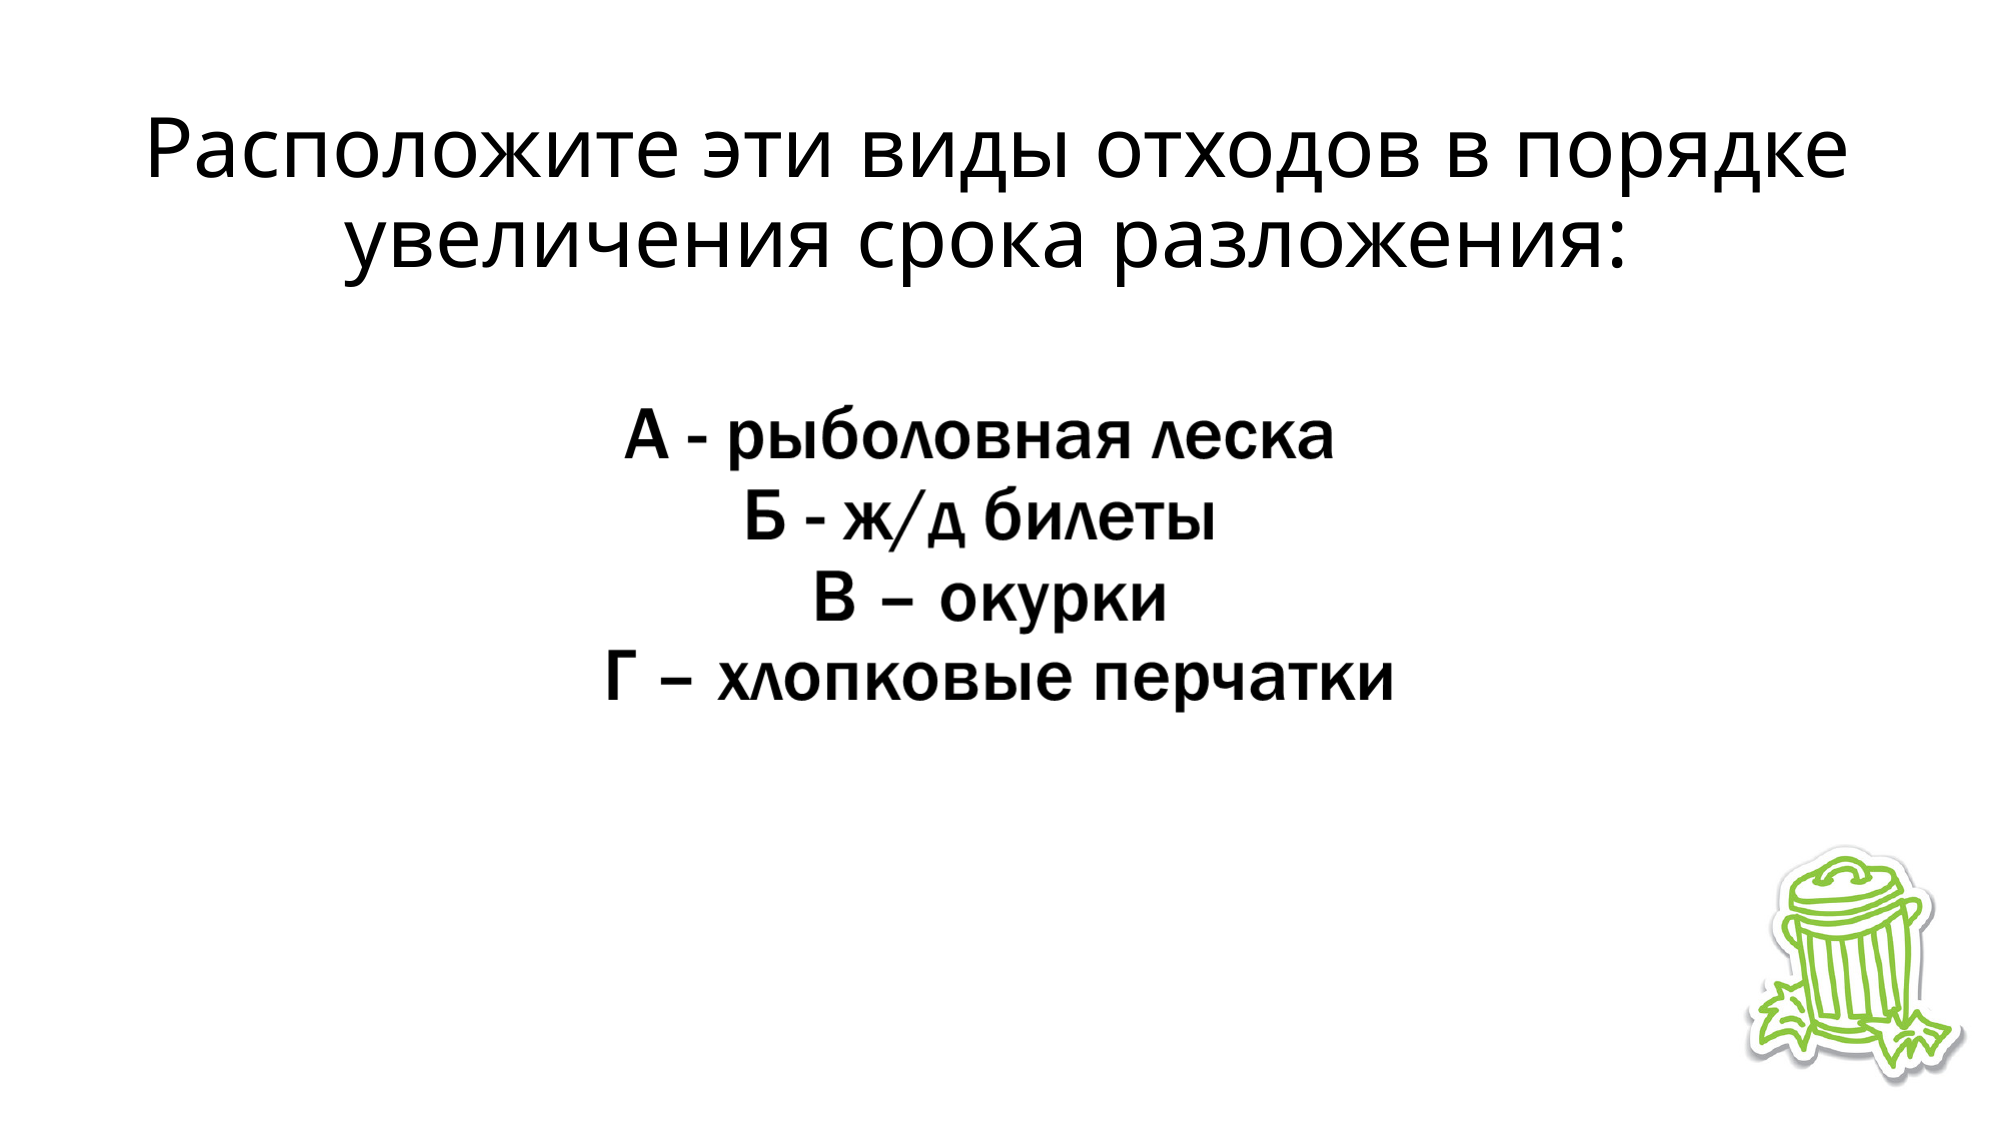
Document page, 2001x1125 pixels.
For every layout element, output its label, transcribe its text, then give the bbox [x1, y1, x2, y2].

title Расположите эти виды отходов в порядке увеличения срока разложения: [0, 29, 1998, 362]
picture [1738, 843, 1994, 1103]
picture [558, 363, 1441, 762]
